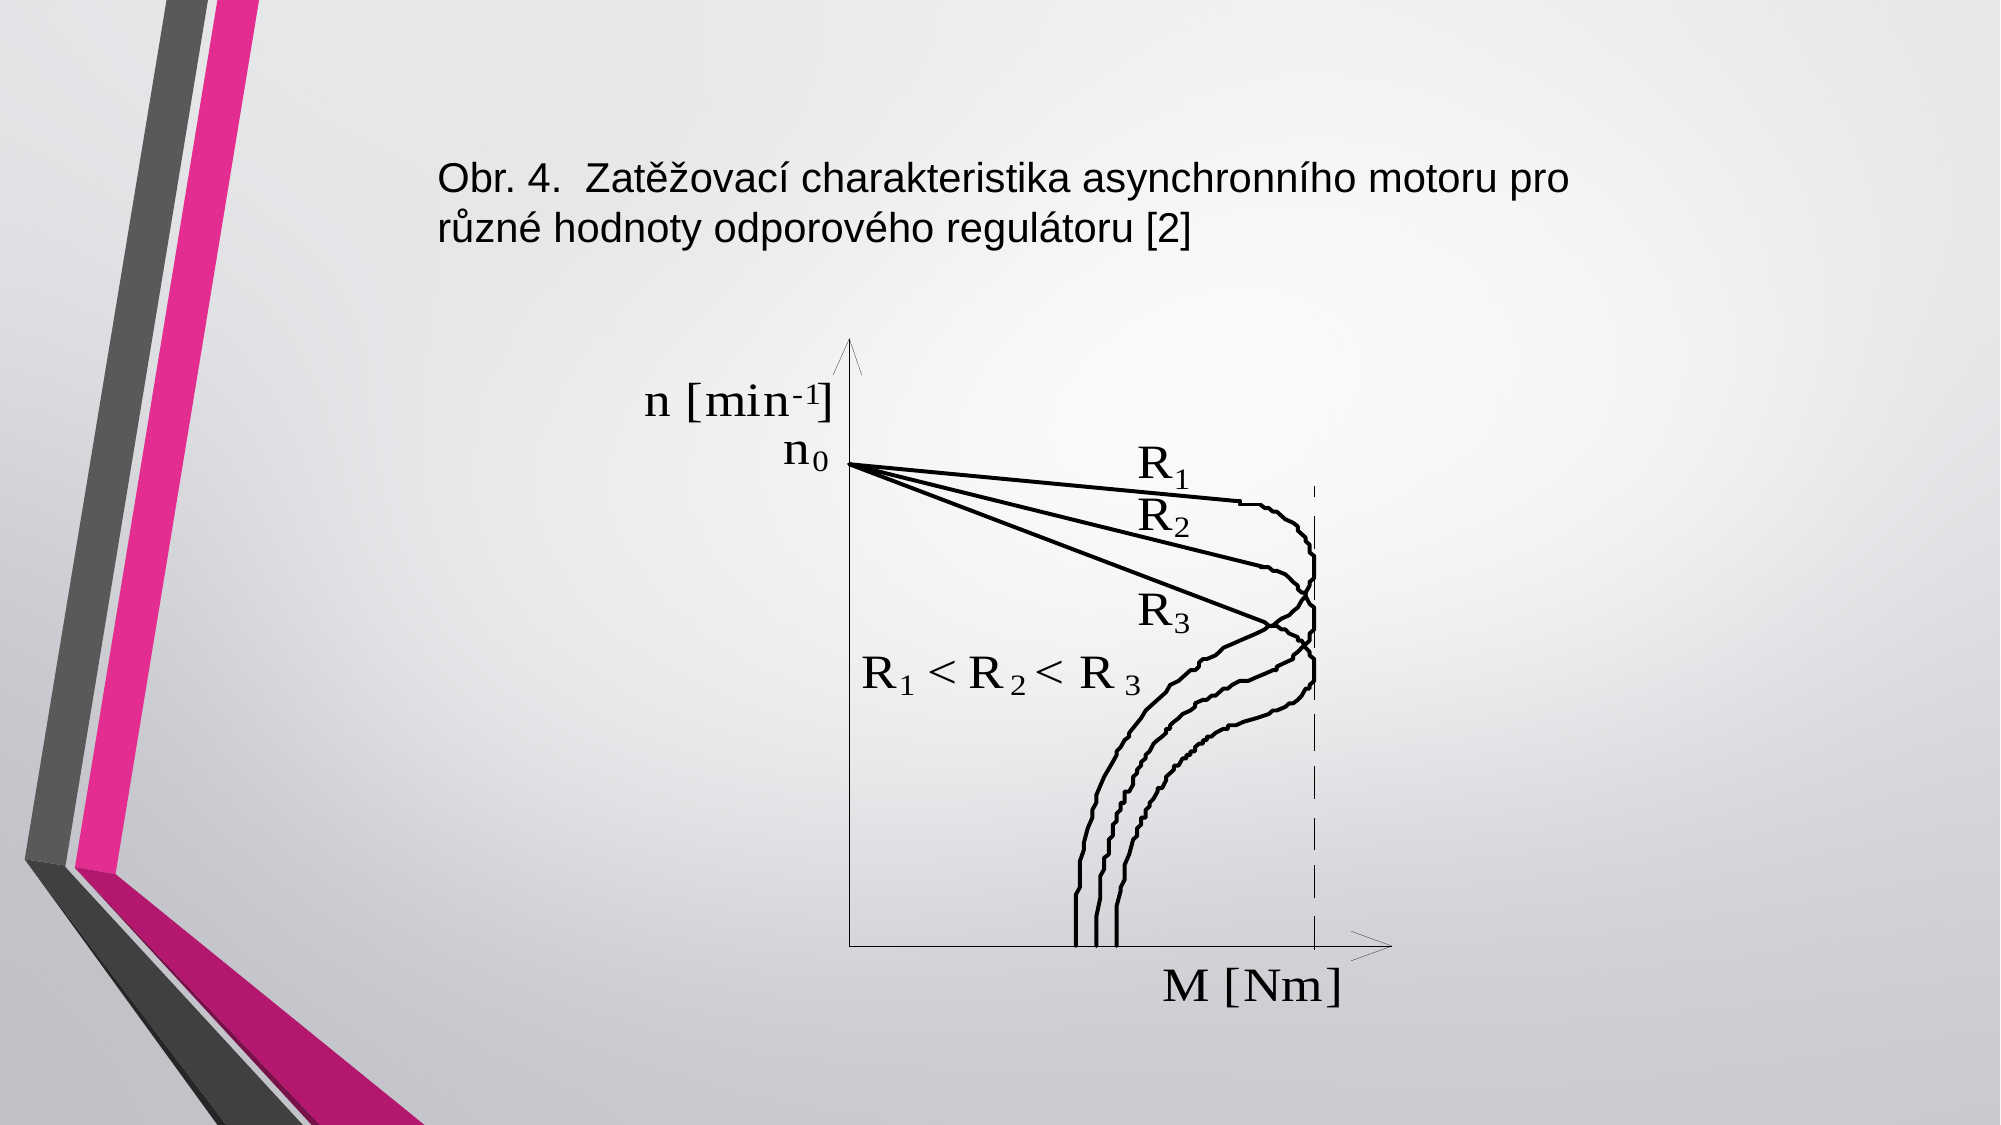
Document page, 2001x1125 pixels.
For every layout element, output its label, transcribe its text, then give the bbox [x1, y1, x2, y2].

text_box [623, 334, 1399, 1018]
text_box Obr. 4. Zatěžovací charakteristika asynchronního motoru pro různé hodnoty odporového regulátoru [2] [422, 143, 1693, 258]
